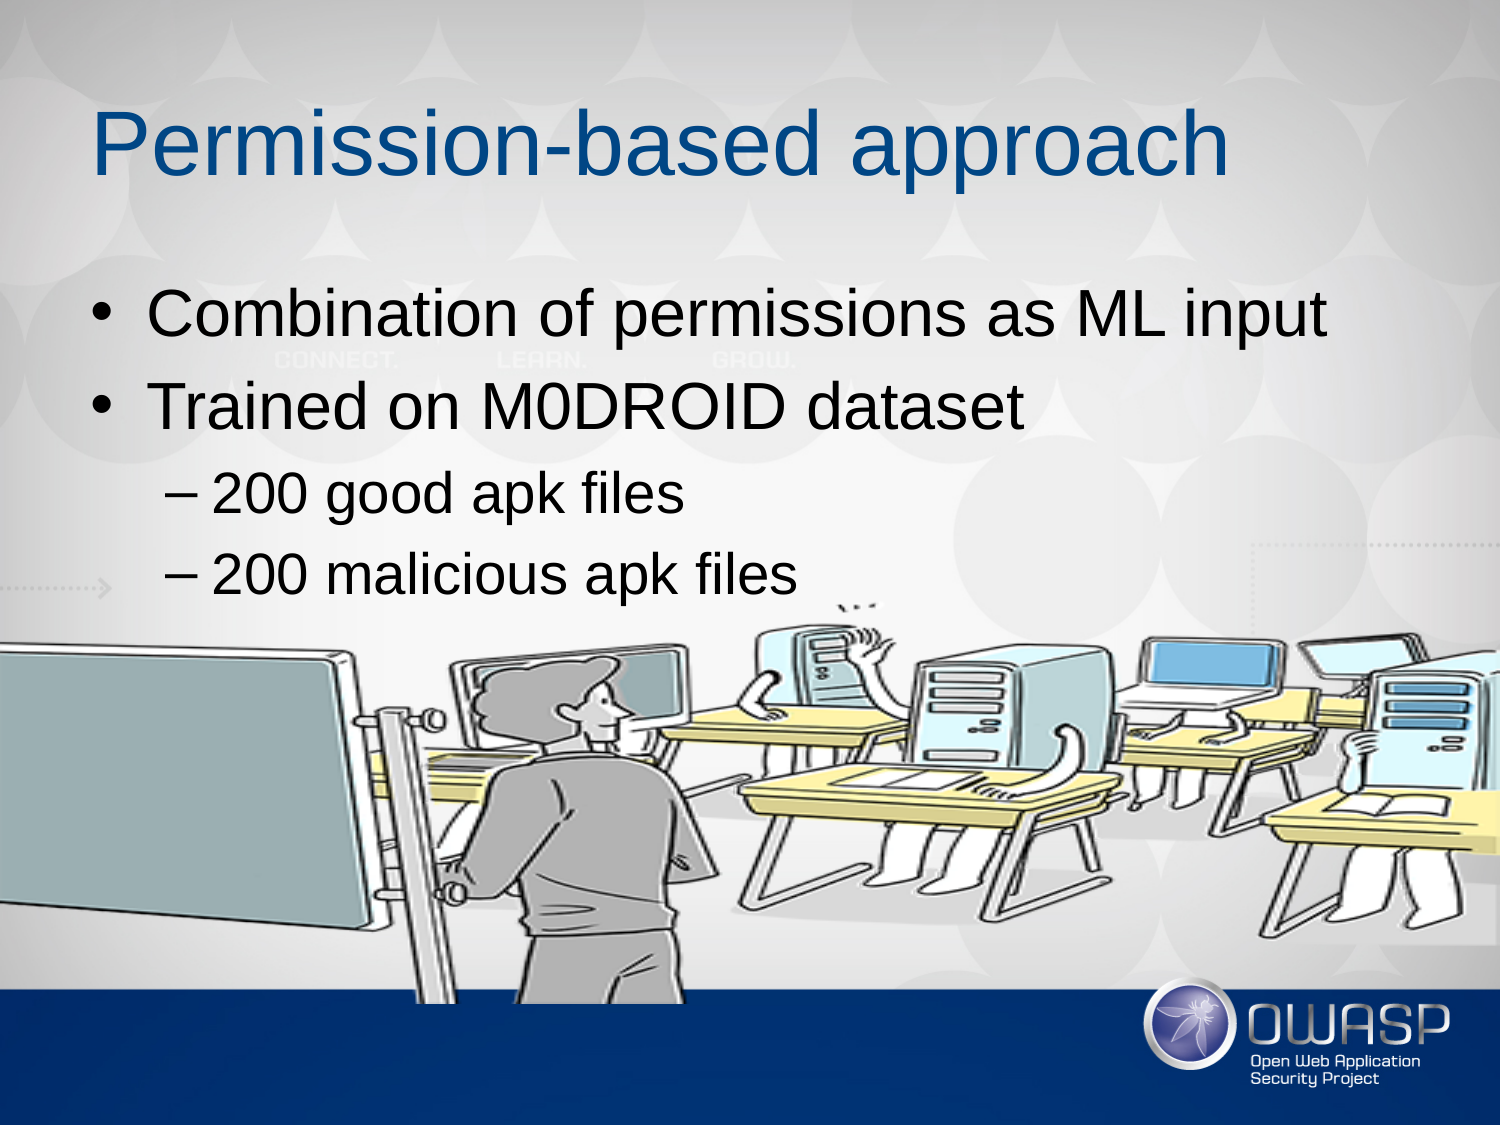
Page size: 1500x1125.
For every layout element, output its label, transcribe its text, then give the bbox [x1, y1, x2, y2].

list Combination of permissions as ML input Trained on M0DROID dataset 200 good apk files 200 malicious apk files [75, 262, 1425, 559]
title Permission-based approach [75, 45, 1425, 233]
picture [0, 0, 1500, 1125]
